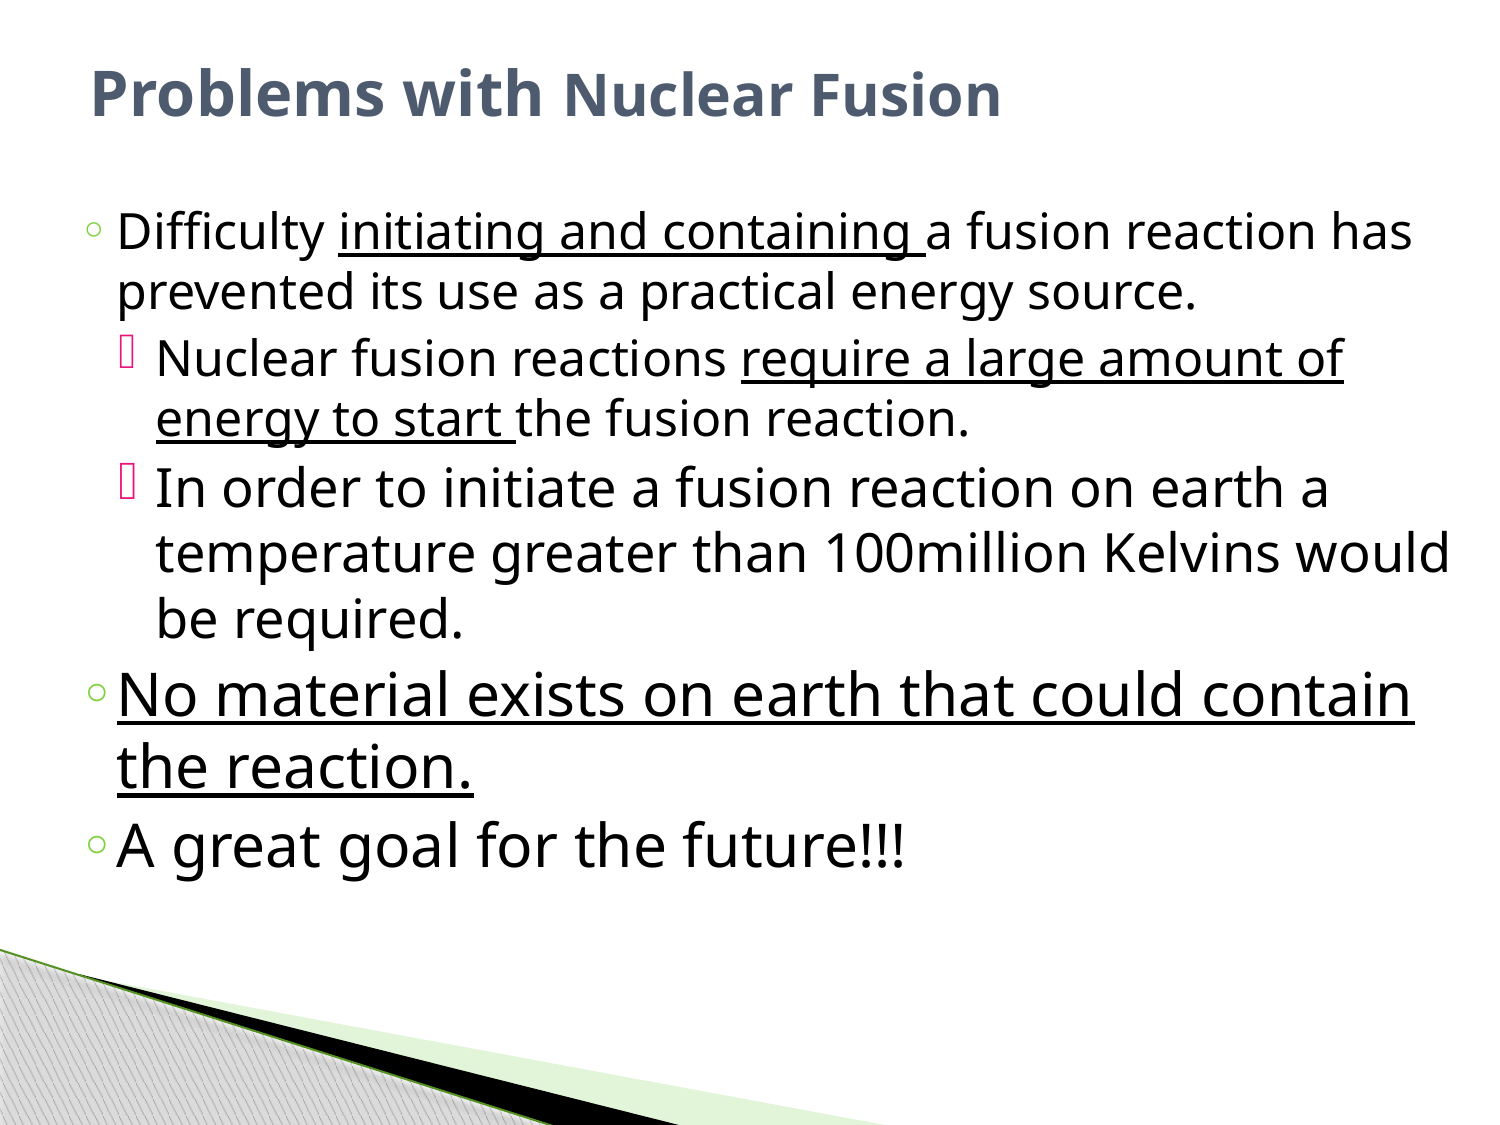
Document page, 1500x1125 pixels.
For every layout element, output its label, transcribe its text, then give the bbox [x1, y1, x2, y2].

title Problems with Nuclear Fusion [75, 45, 1425, 138]
list Difficulty initiating and containing a fusion reaction has prevented its use as a practical energy source. Nuclear fusion reactions require a large amount of energy to start the fusion reaction. In order to initiate a fusion reaction on earth a temperature greater than 100million Kelvins would be required. No material exists on earth that could contain the reaction. A great goal for the future!!! [0, 125, 1500, 1125]
